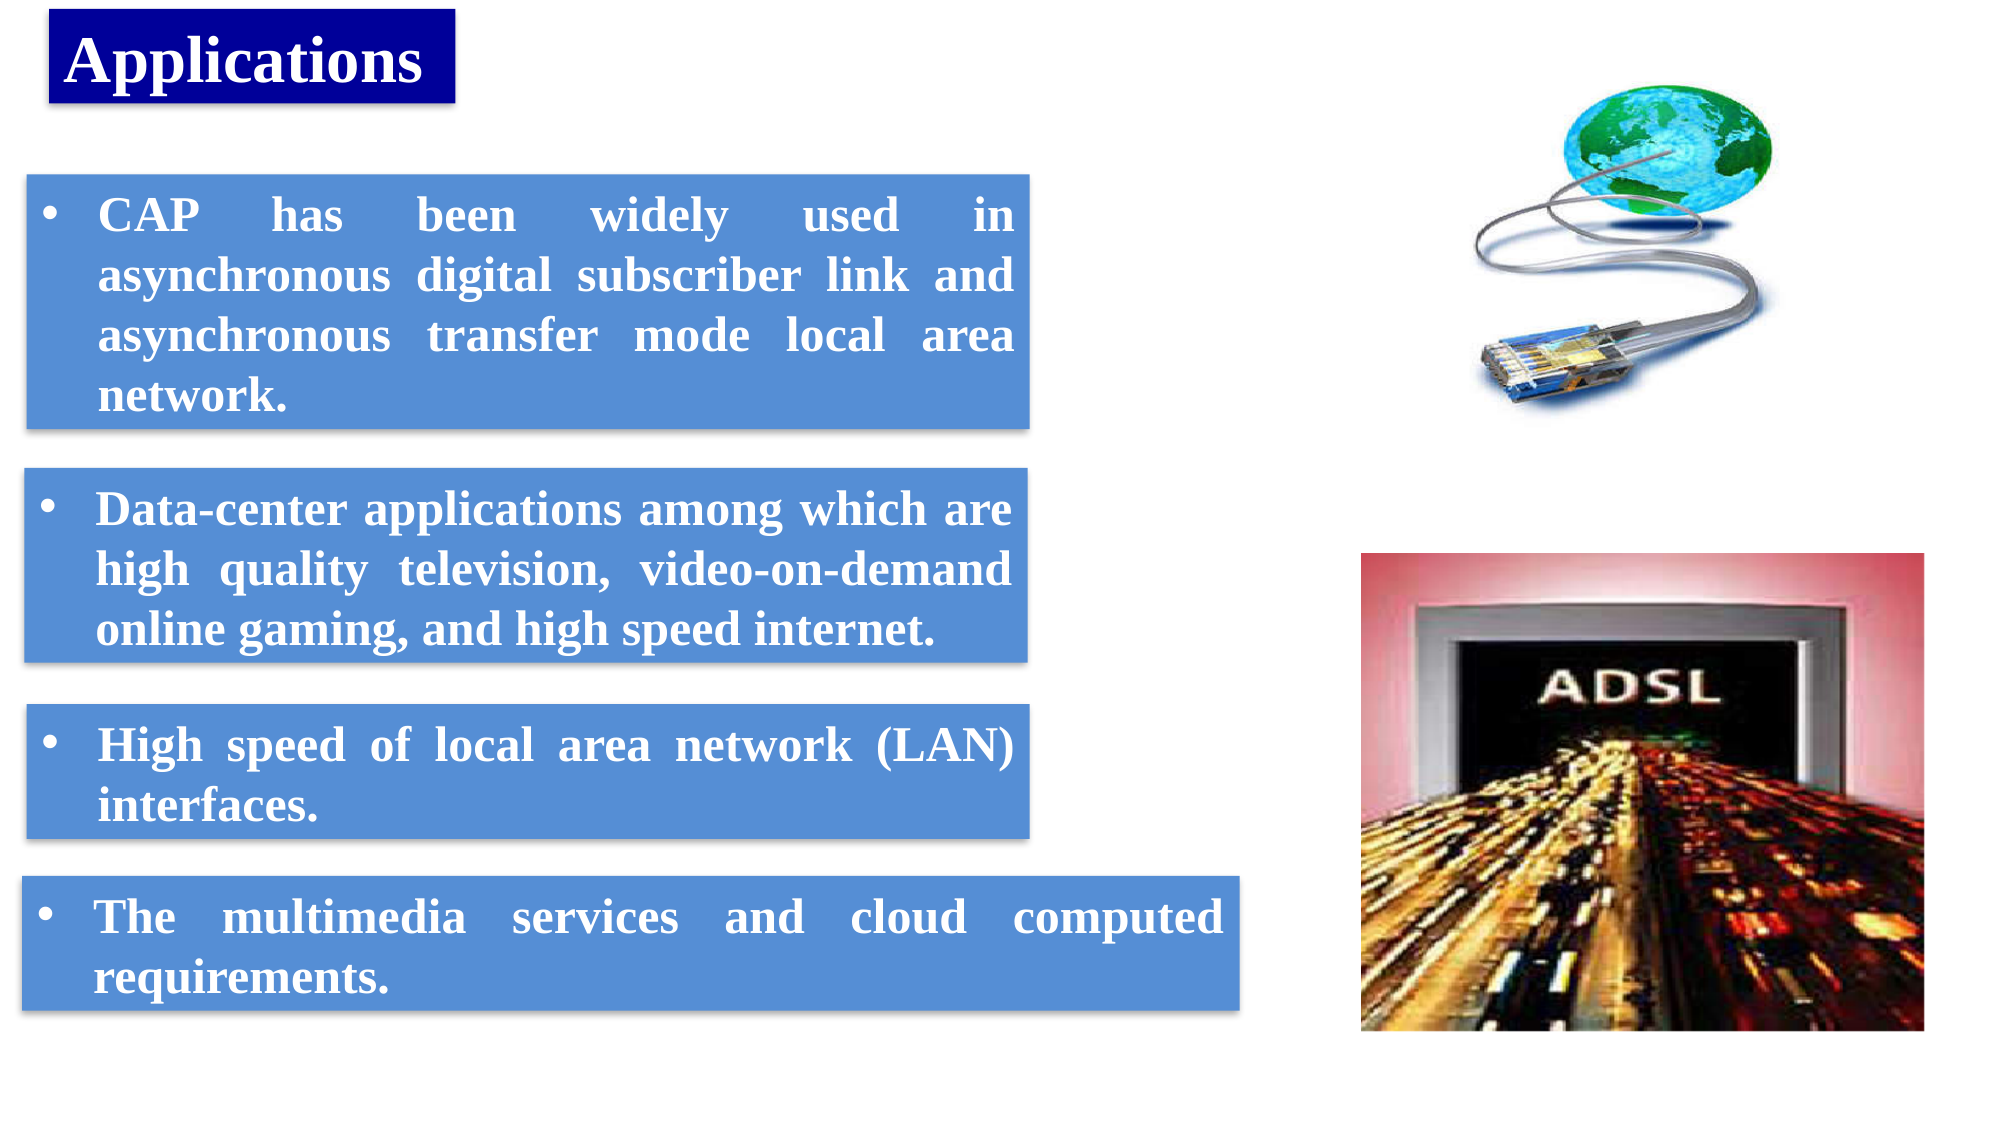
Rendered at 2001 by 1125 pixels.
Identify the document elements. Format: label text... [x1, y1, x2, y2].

text_box The multimedia services and cloud computed requirements. [22, 875, 1240, 1011]
text_box High speed of local area network (LAN) interfaces. [26, 704, 1030, 839]
text_box Applications [49, 8, 456, 104]
text_box Data-center applications among which are high quality television, video-on-demand online gaming, and high speed internet. [24, 467, 1028, 663]
text_box CAP has been widely used in asynchronous digital subscriber link and asynchronous transfer mode local area network. [26, 174, 1030, 430]
picture [1361, 553, 1926, 1033]
picture [1430, 63, 1856, 498]
